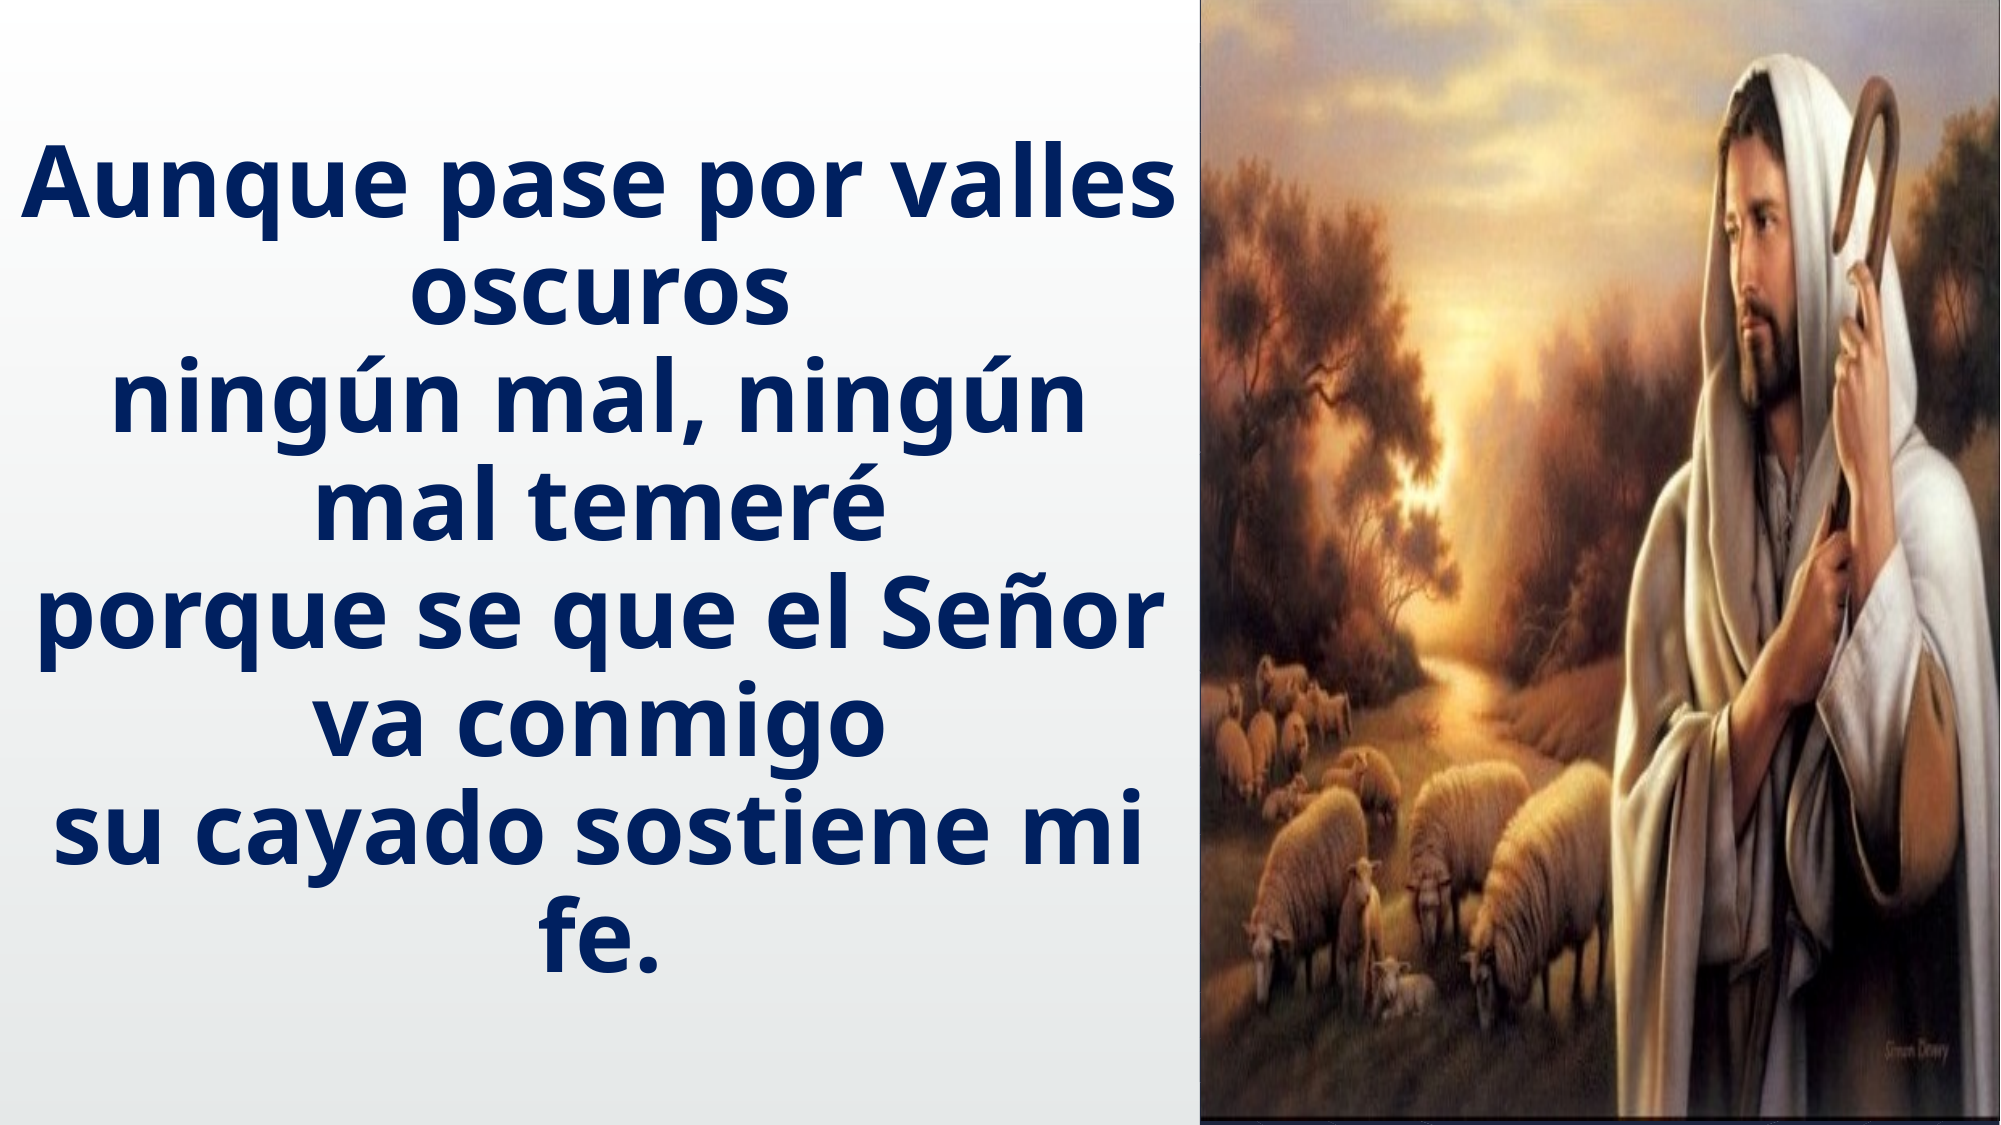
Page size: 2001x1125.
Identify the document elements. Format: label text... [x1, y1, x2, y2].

title Aunque pase por valles oscuros ningún mal, ningún mal temeré porque se que el Señor va conmigo su cayado sostiene mi fe. [0, 0, 1200, 1125]
picture [1200, 0, 2000, 1125]
